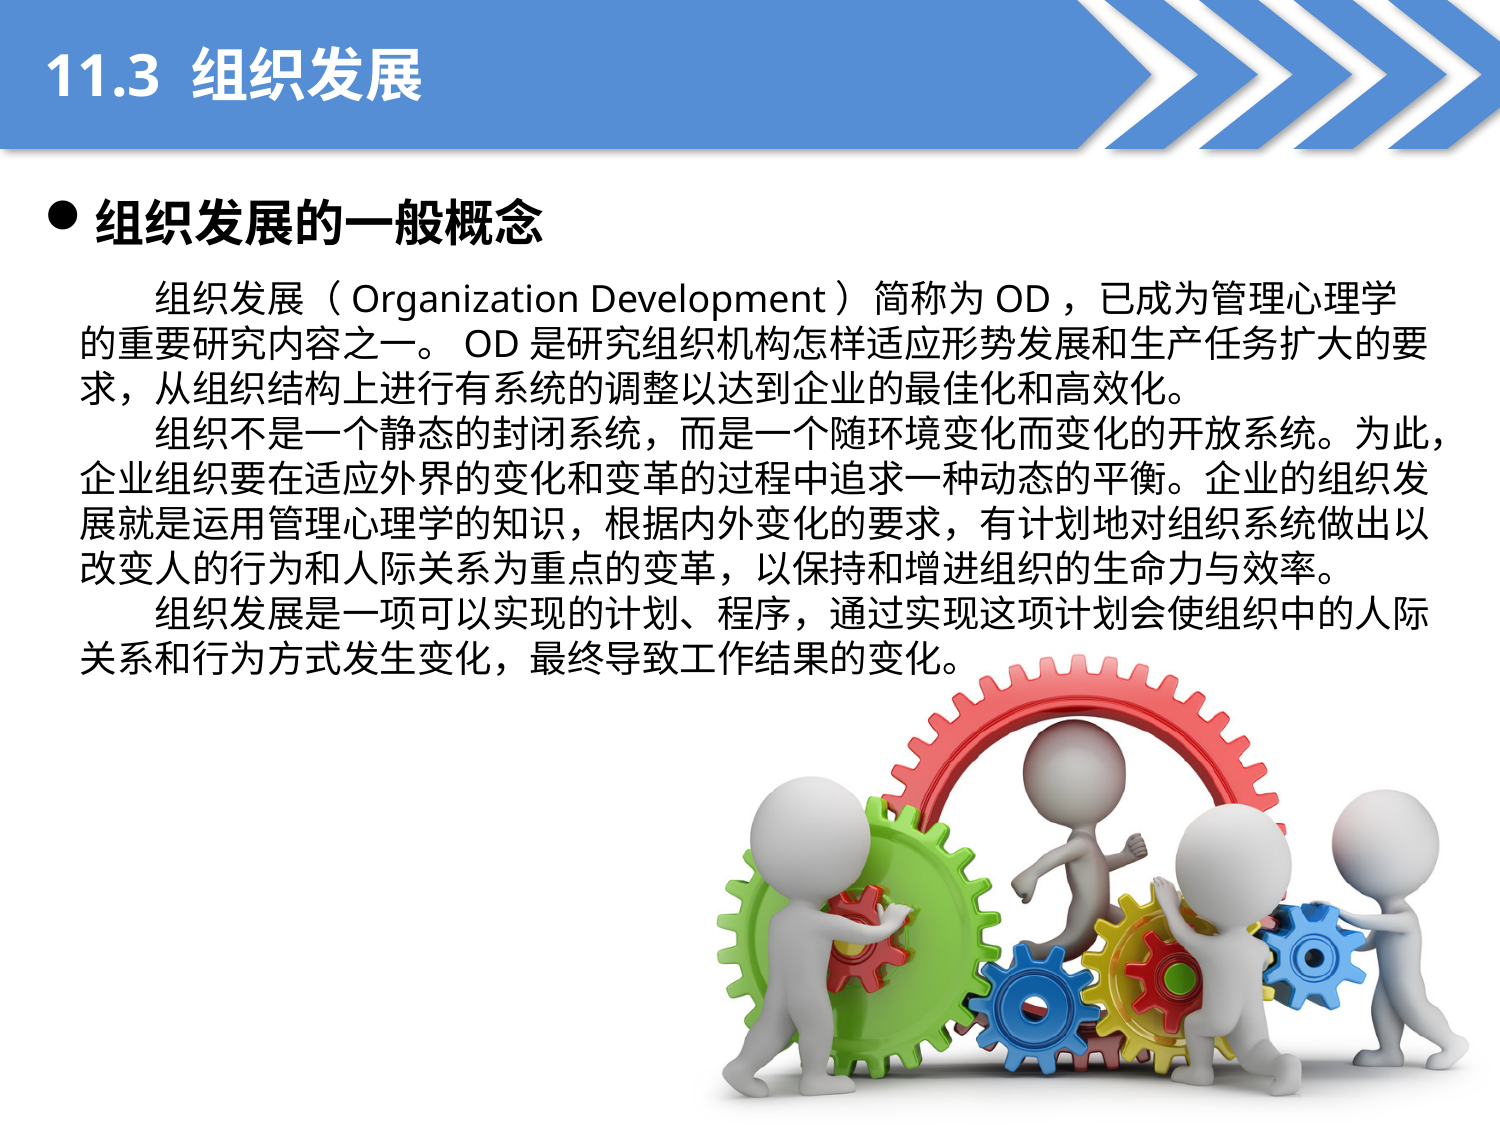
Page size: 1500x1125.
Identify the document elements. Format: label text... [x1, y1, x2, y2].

text_box 组织发展的一般概念 [29, 184, 561, 260]
picture [656, 609, 1500, 1125]
text_box 11.3 组织发展 [29, 30, 439, 116]
text_box 组织发展（Organization Development）简称为OD，已成为管理心理学的重要研究内容之一。OD是研究组织机构怎样适应形势发展和生产任务扩大的要求，从组织结构上进行有系统的调整以达到企业的最佳化和高效化。 组织不是一个静态的封闭系统，而是一个随环境变化而变化的开放系统。为此，企业组织要在适应外界的变化和变革的过程中追求一种动态的平衡。企业的组织发展就是运用管理心理学的知识，根据内外变化的要求，有计划地对组织系统做出以改变人的行为和人际关系为重点的变革，以保持和增进组织的生命力与效率。 组织发展是一项可以实现的计划、程序，通过实现这项计划会使组织中的人际关系和行为方式发生变化，最终导致工作结果的变化。 [64, 267, 1447, 687]
